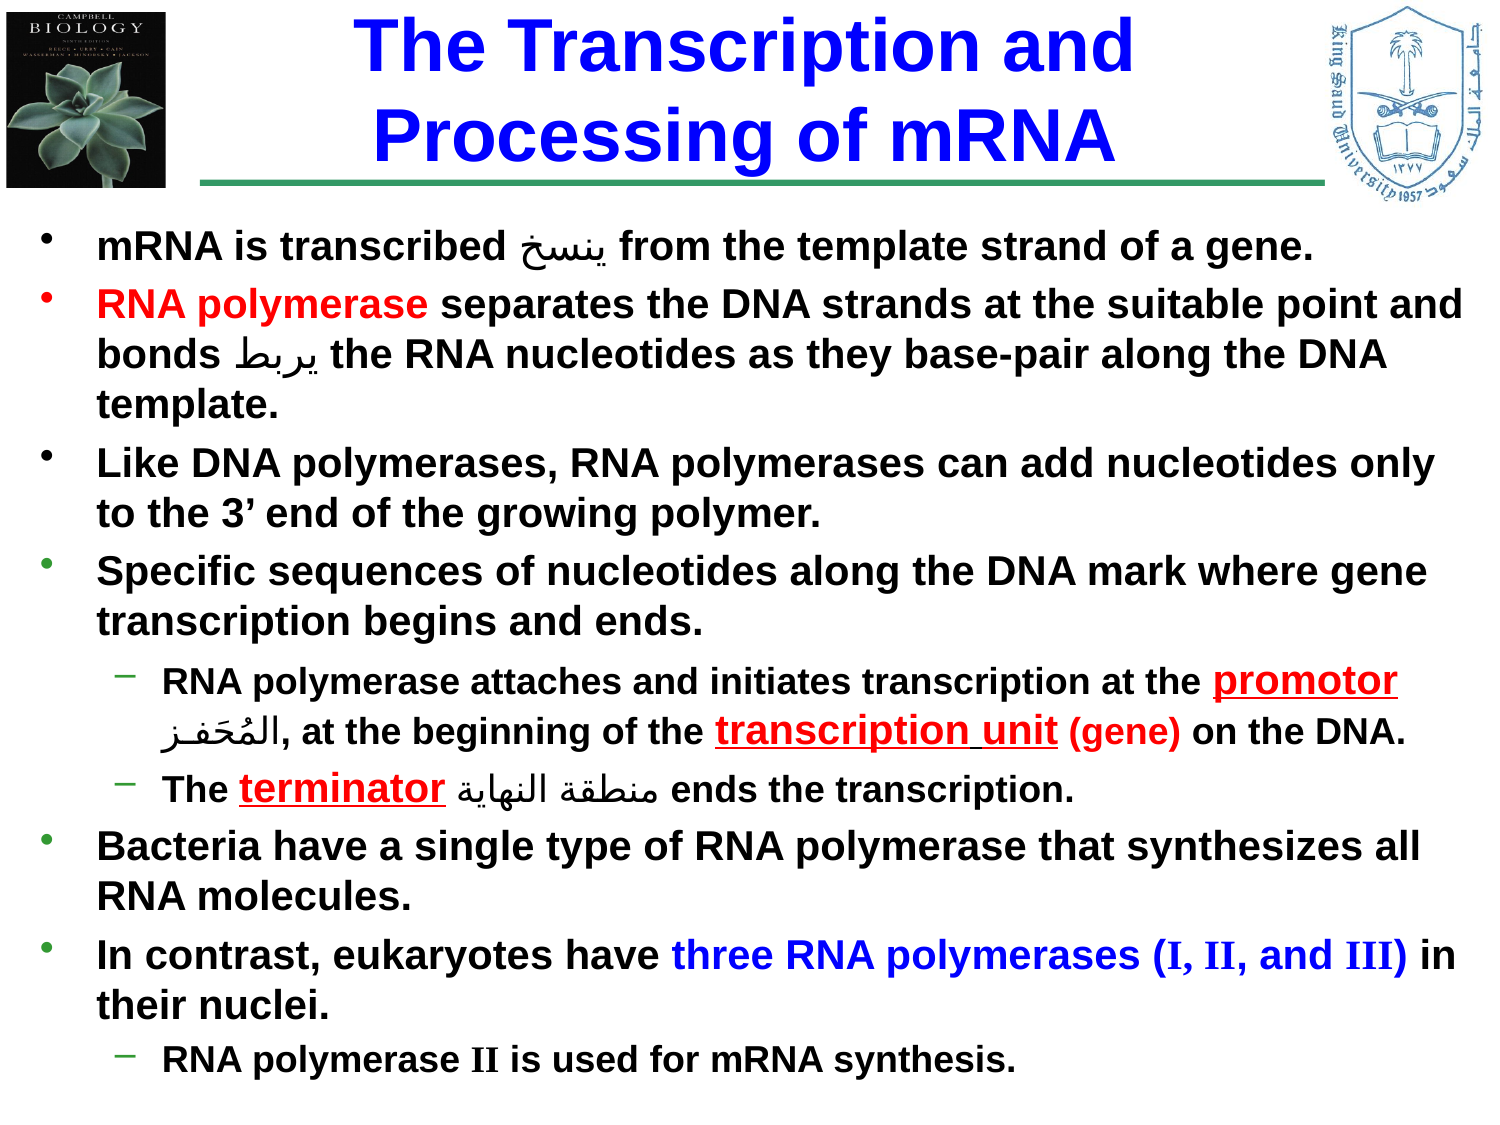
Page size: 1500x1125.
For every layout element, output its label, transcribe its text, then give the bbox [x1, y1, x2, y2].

list mRNA is transcribed ينسخ from the template strand of a gene. RNA polymerase separates the DNA strands at the suitable point and bonds يربط the RNA nucleotides as they base-pair along the DNA template. Like DNA polymerases, RNA polymerases can add nucleotides only to the 3’ end of the growing polymer. Specific sequences of nucleotides along the DNA mark where gene transcription begins and ends. RNA polymerase attaches and initiates transcription at the promotor المُحَفـز, at the beginning of the transcription unit (gene) on the DNA. The terminator منطقة النهاية ends the transcription. Bacteria have a single type of RNA polymerase that synthesizes all RNA molecules. In contrast, eukaryotes have three RNA polymerases (I, II, and III) in their nuclei. RNA polymerase II is used for mRNA synthesis. [24, 214, 1488, 1088]
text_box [5, 0, 1488, 209]
